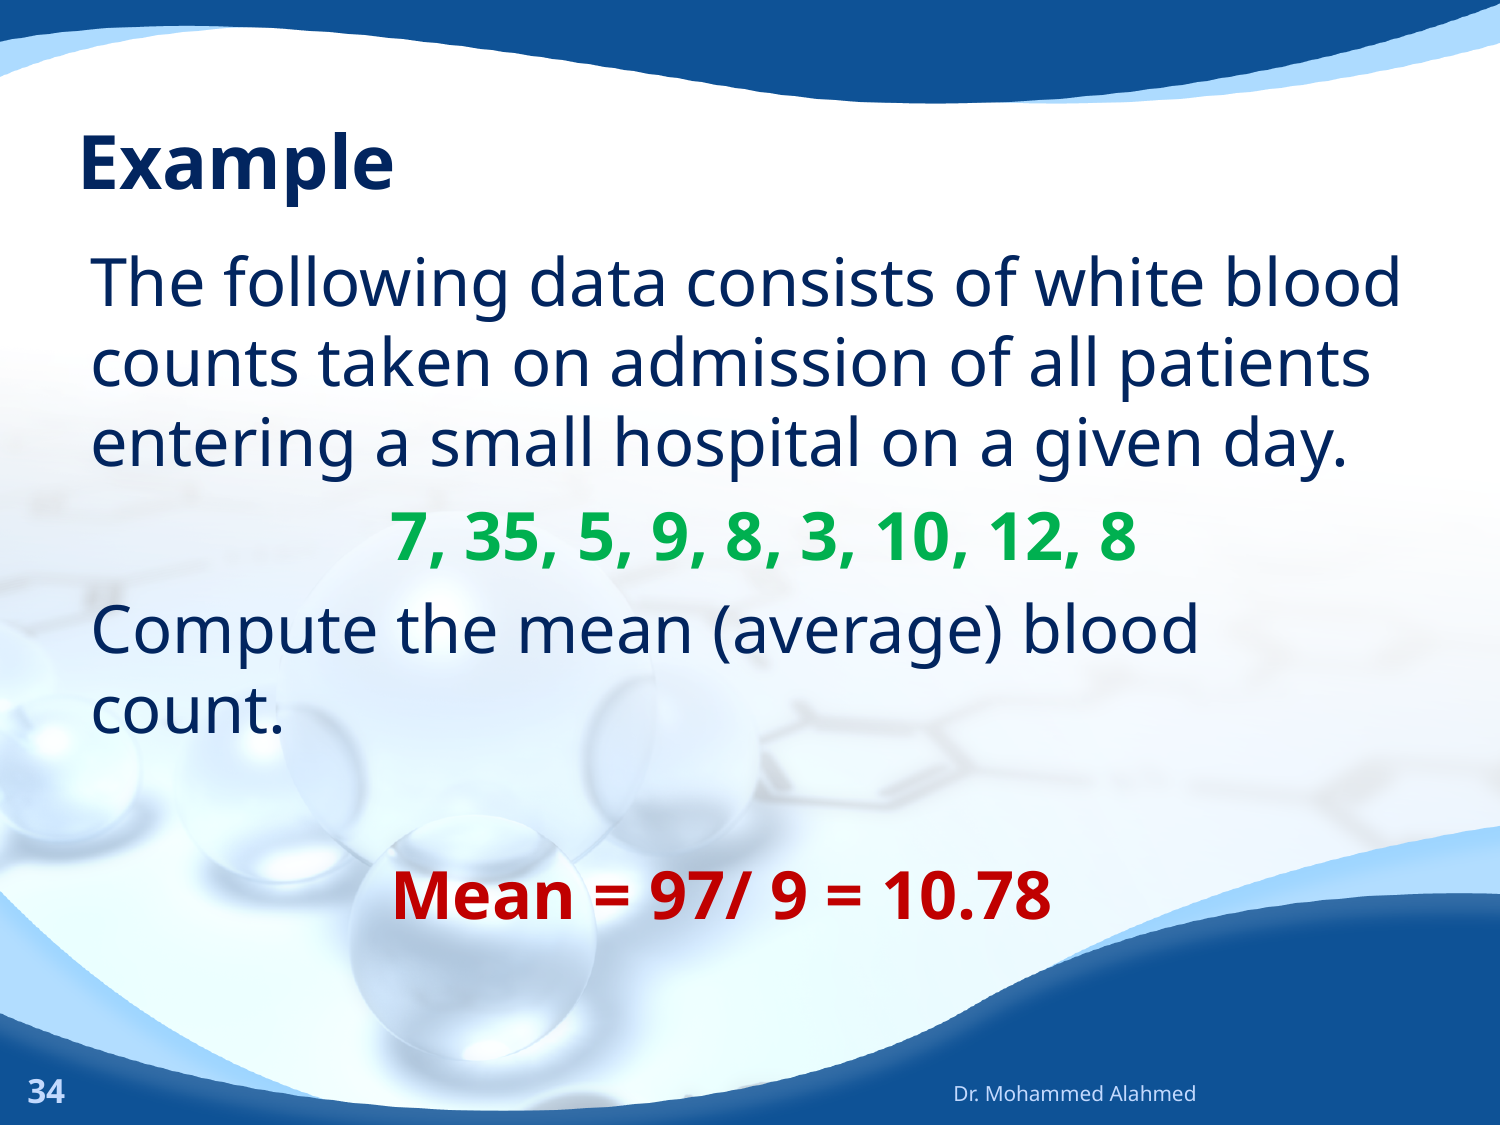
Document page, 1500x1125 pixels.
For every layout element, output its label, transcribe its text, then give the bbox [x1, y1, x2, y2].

title Example [62, 107, 1413, 213]
slide_number 34 [12, 1062, 363, 1123]
list The following data consists of white blood counts taken on admission of all patients entering a small hospital on a given day. 7, 35, 5, 9, 8, 3, 10, 12, 8 Compute the mean (average) blood count. Mean = 97/ 9 = 10.78 [75, 232, 1425, 950]
footer Dr. Mohammed Alahmed [837, 1073, 1313, 1125]
picture [0, 0, 1500, 1125]
